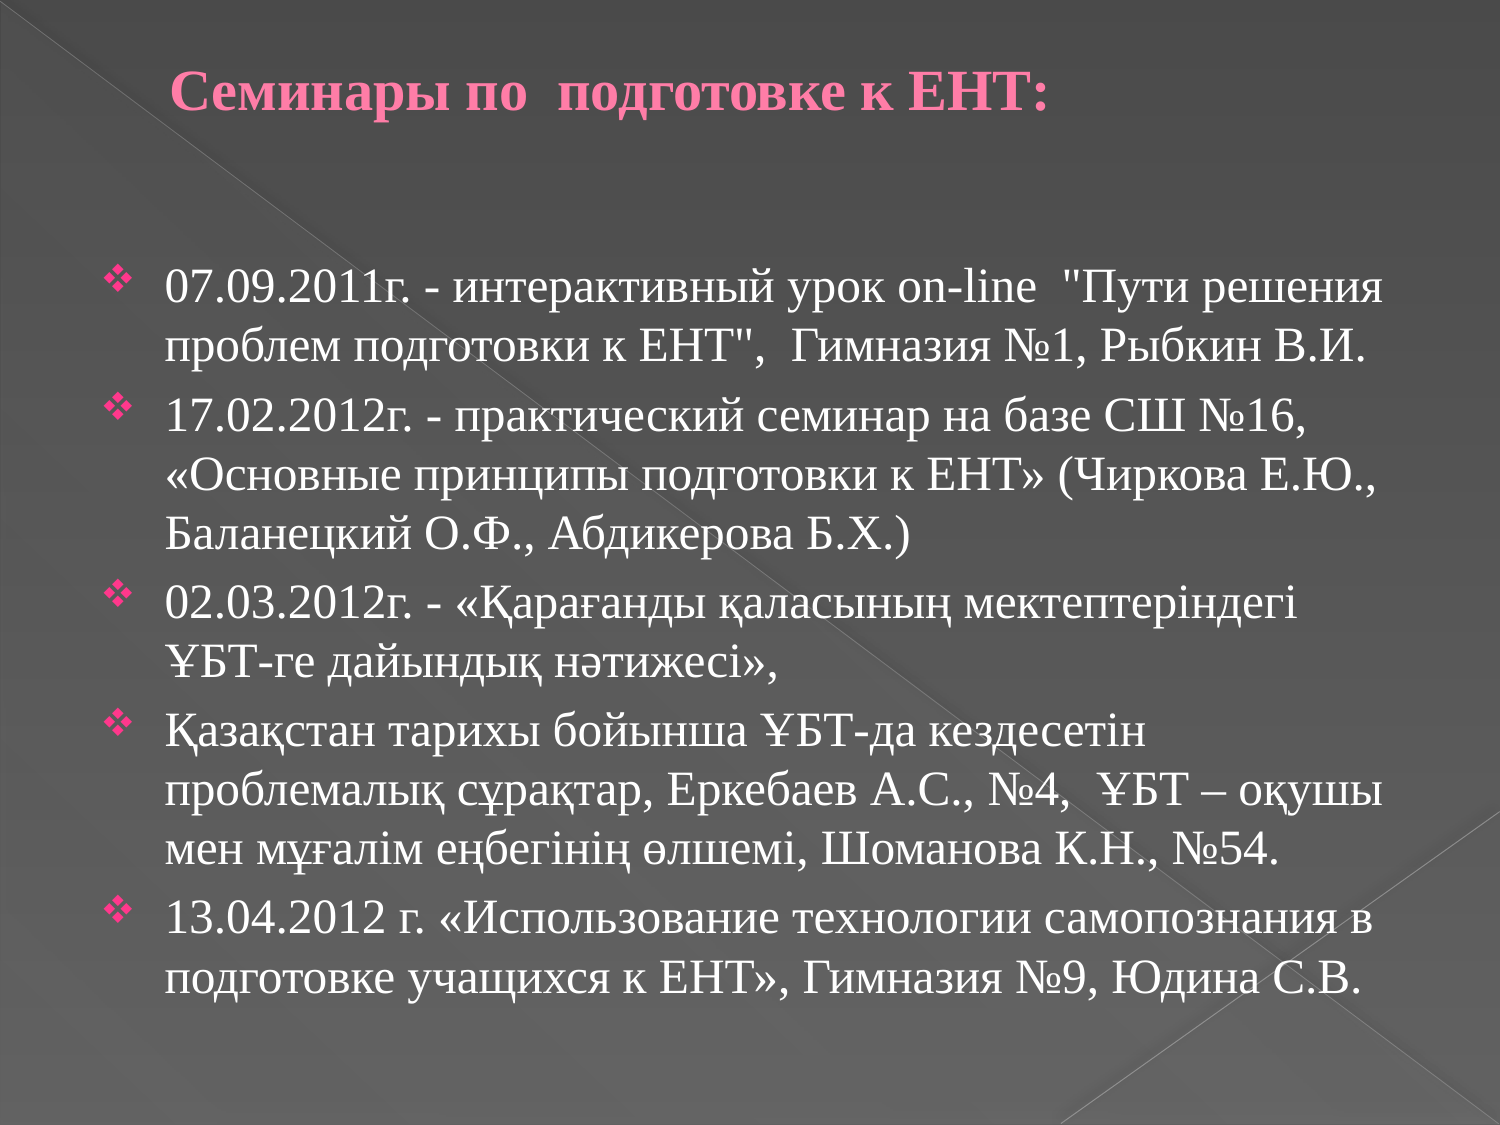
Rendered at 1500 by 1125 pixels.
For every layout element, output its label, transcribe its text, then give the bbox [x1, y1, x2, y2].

list 07.09.2011г. - интерактивный урок on-line "Пути решения проблем подготовки к ЕНТ", Гимназия №1, Рыбкин В.И. 17.02.2012г. - практический семинар на базе СШ №16, «Основные принципы подготовки к ЕНТ» (Чиркова Е.Ю., Баланецкий О.Ф., Абдикерова Б.Х.) 02.03.2012г. - «Қарағанды қаласының мектептеріндегі ҰБТ-ге дайындық нәтижесі», Қазақстан тарихы бойынша ҰБТ-да кездесетін проблемалық сұрақтар, Еркебаев А.С., №4, ҰБТ – оқушы мен мұғалім еңбегінің өлшемі, Шоманова К.Н., №54. 13.04.2012 г. «Использование технологии самопознания в подготовке учащихся к ЕНТ», Гимназия №9, Юдина С.В. [75, 246, 1425, 1059]
title Семинары по подготовке к ЕНТ: [75, 43, 1425, 200]
